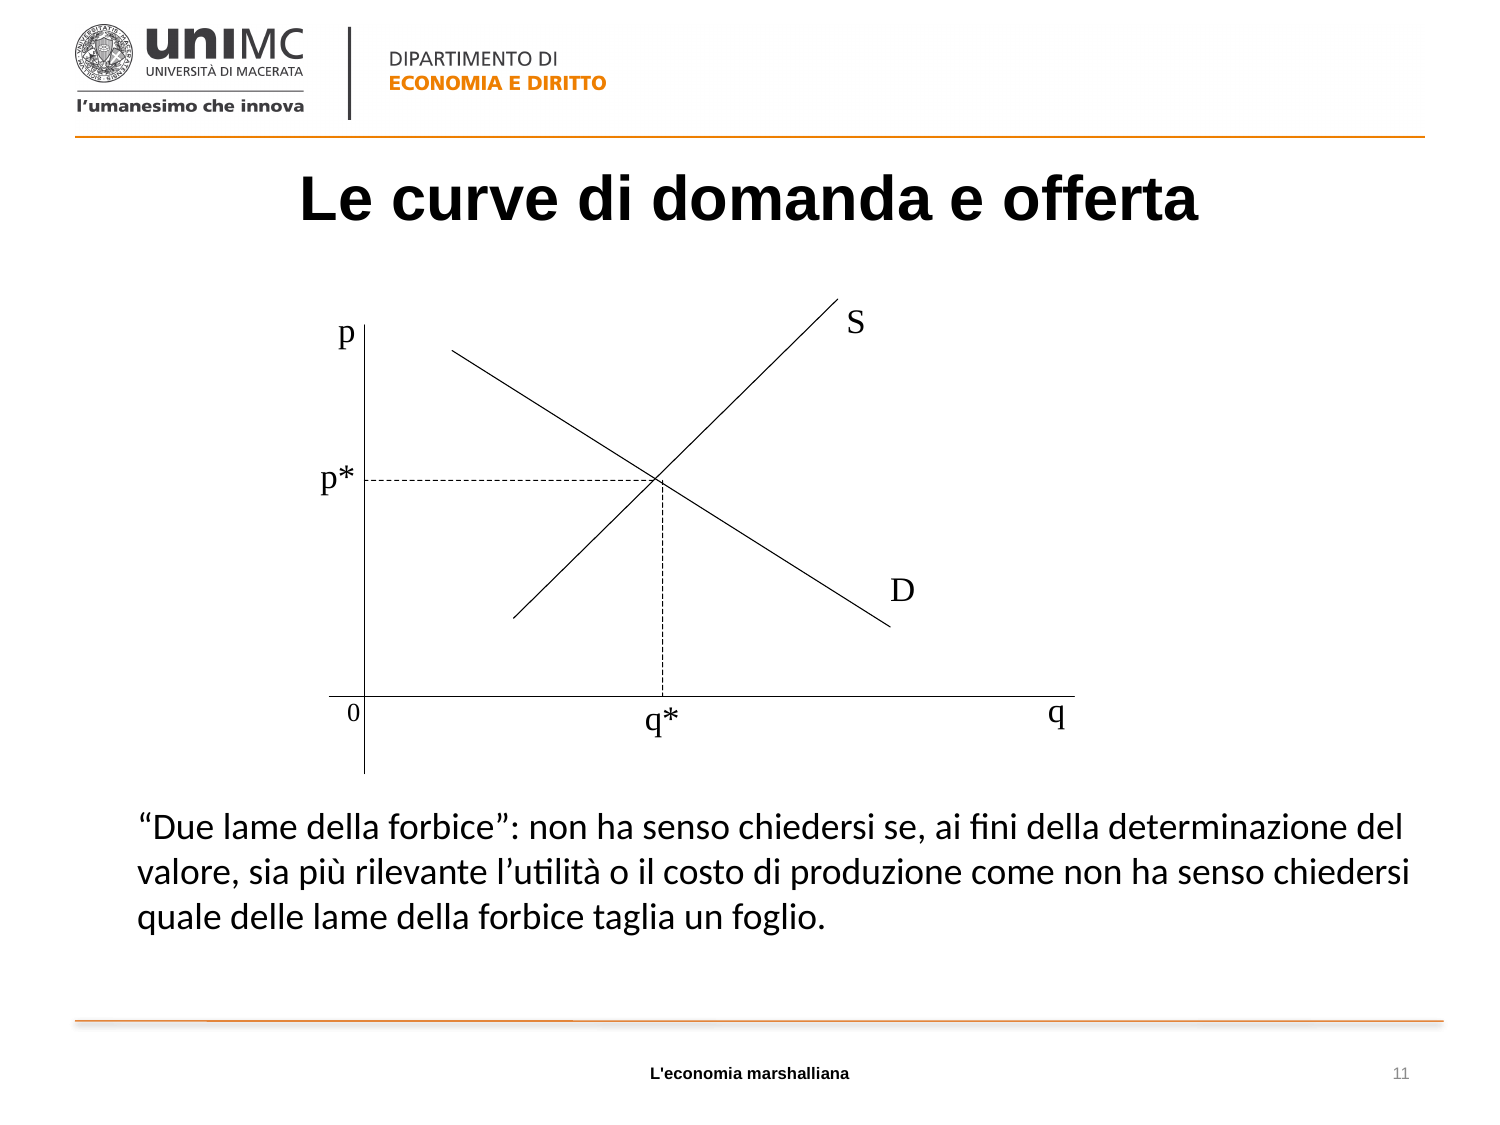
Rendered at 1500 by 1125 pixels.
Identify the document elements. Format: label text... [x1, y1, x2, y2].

text_box “Due lame della forbice”: non ha senso chiedersi se, ai fini della determinazione del valore, sia più rilevante l’utilità o il costo di produzione come non ha senso chiedersi quale delle lame della forbice taglia un foglio. [47, 794, 218, 945]
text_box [223, 169, 1276, 947]
title Le curve di domanda e offerta [75, 149, 1425, 241]
picture [75, 24, 1425, 138]
footer L'economia marshalliana [512, 1042, 988, 1103]
text_box “Due lame della forbice”: non ha senso chiedersi se, ai fini della determinazione del valore, sia più rilevante l’utilità o il costo di produzione come non ha senso chiedersi quale delle lame della forbice taglia un foglio. [1281, 794, 1500, 945]
slide_number 11 [1074, 1042, 1425, 1103]
